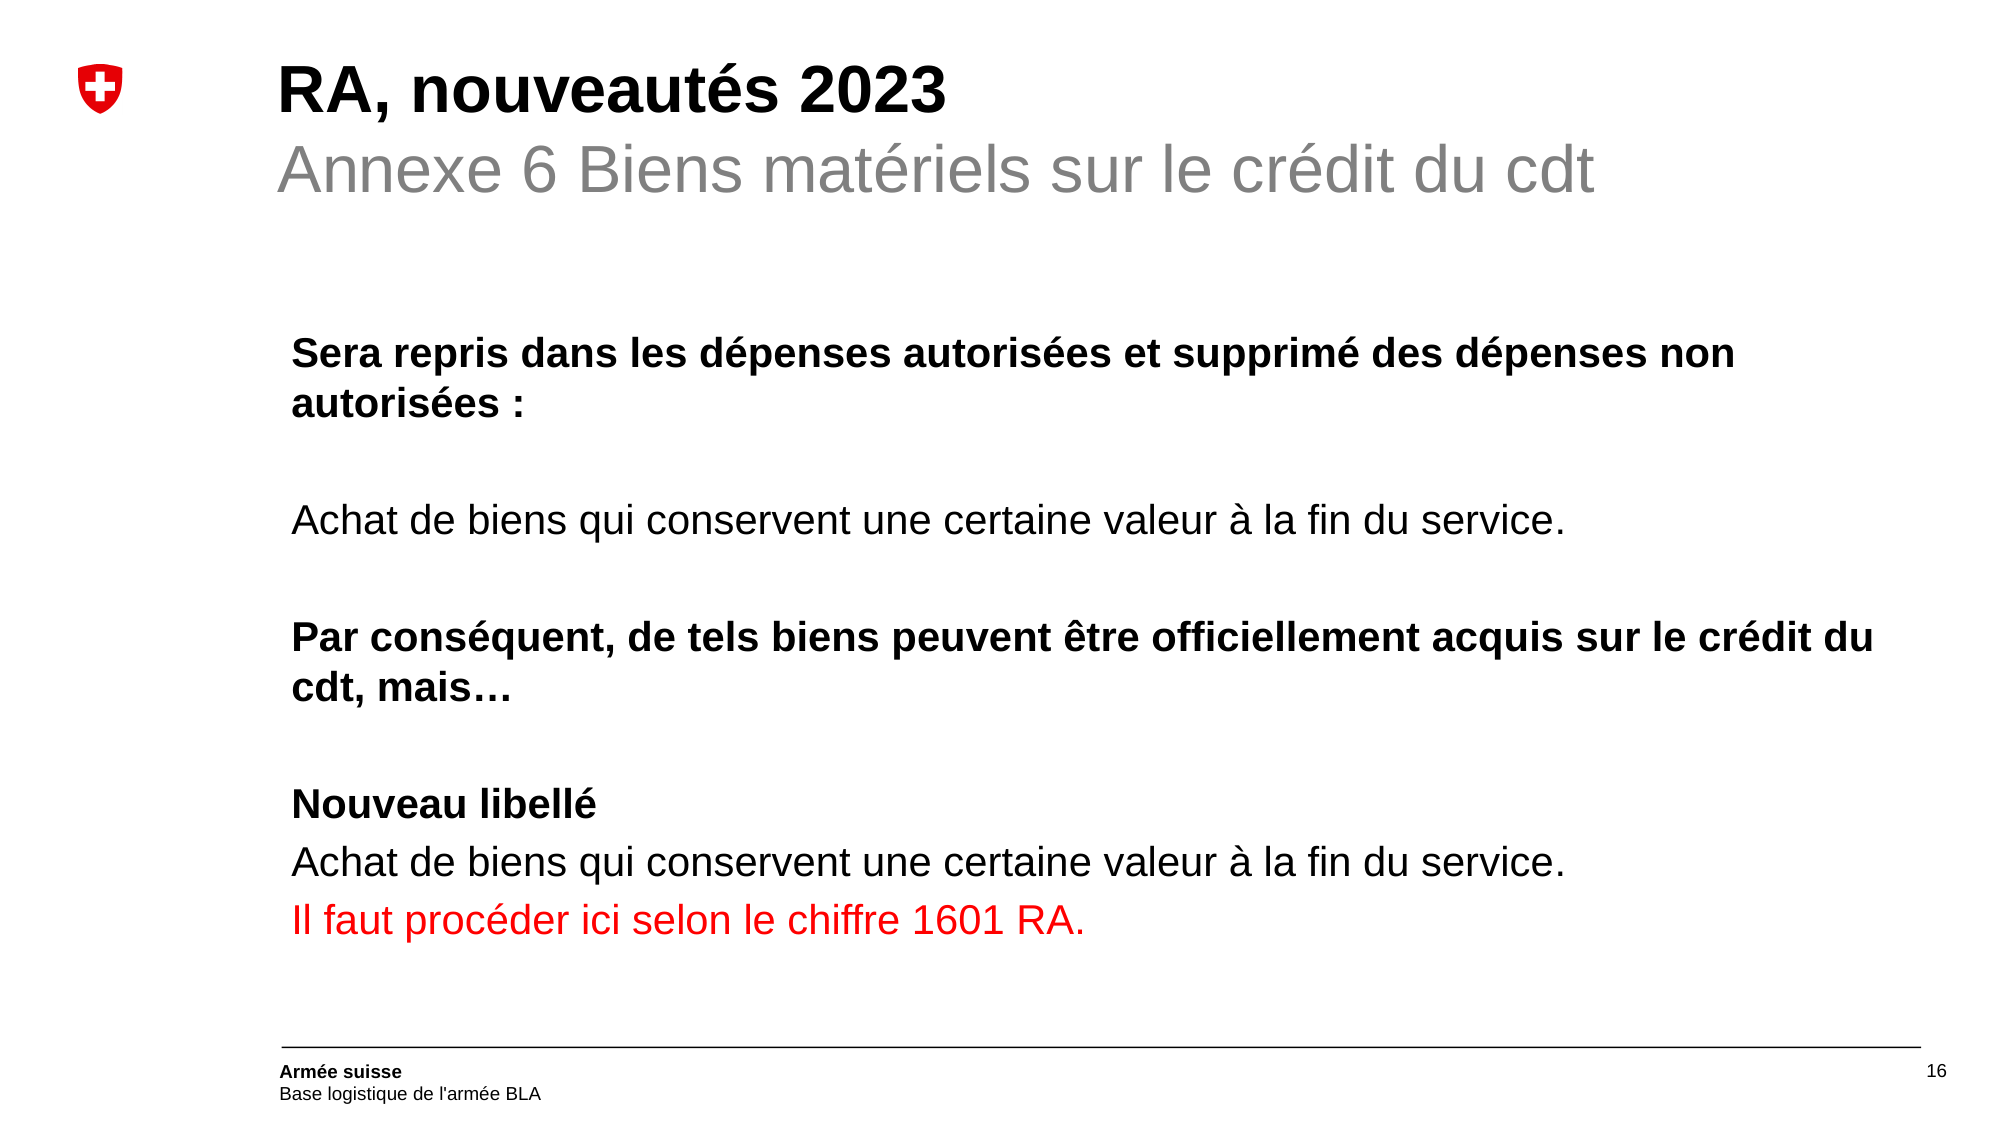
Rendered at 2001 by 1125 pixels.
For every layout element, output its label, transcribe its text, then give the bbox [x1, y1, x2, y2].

title RA, nouveautés 2023 Annexe 6 Biens matériels sur le crédit du cdt [277, 45, 1910, 209]
list Sera repris dans les dépenses autorisées et supprimé des dépenses non autorisées : Achat de biens qui conservent une certaine valeur à la fin du service. Par conséquent, de tels biens peuvent être officiellement acquis sur le crédit du cdt, mais… Nouveau libellé Achat de biens qui conservent une certaine valeur à la fin du service. Il faut procéder ici selon le chiffre 1601 RA. [290, 326, 1910, 983]
picture [78, 64, 123, 115]
